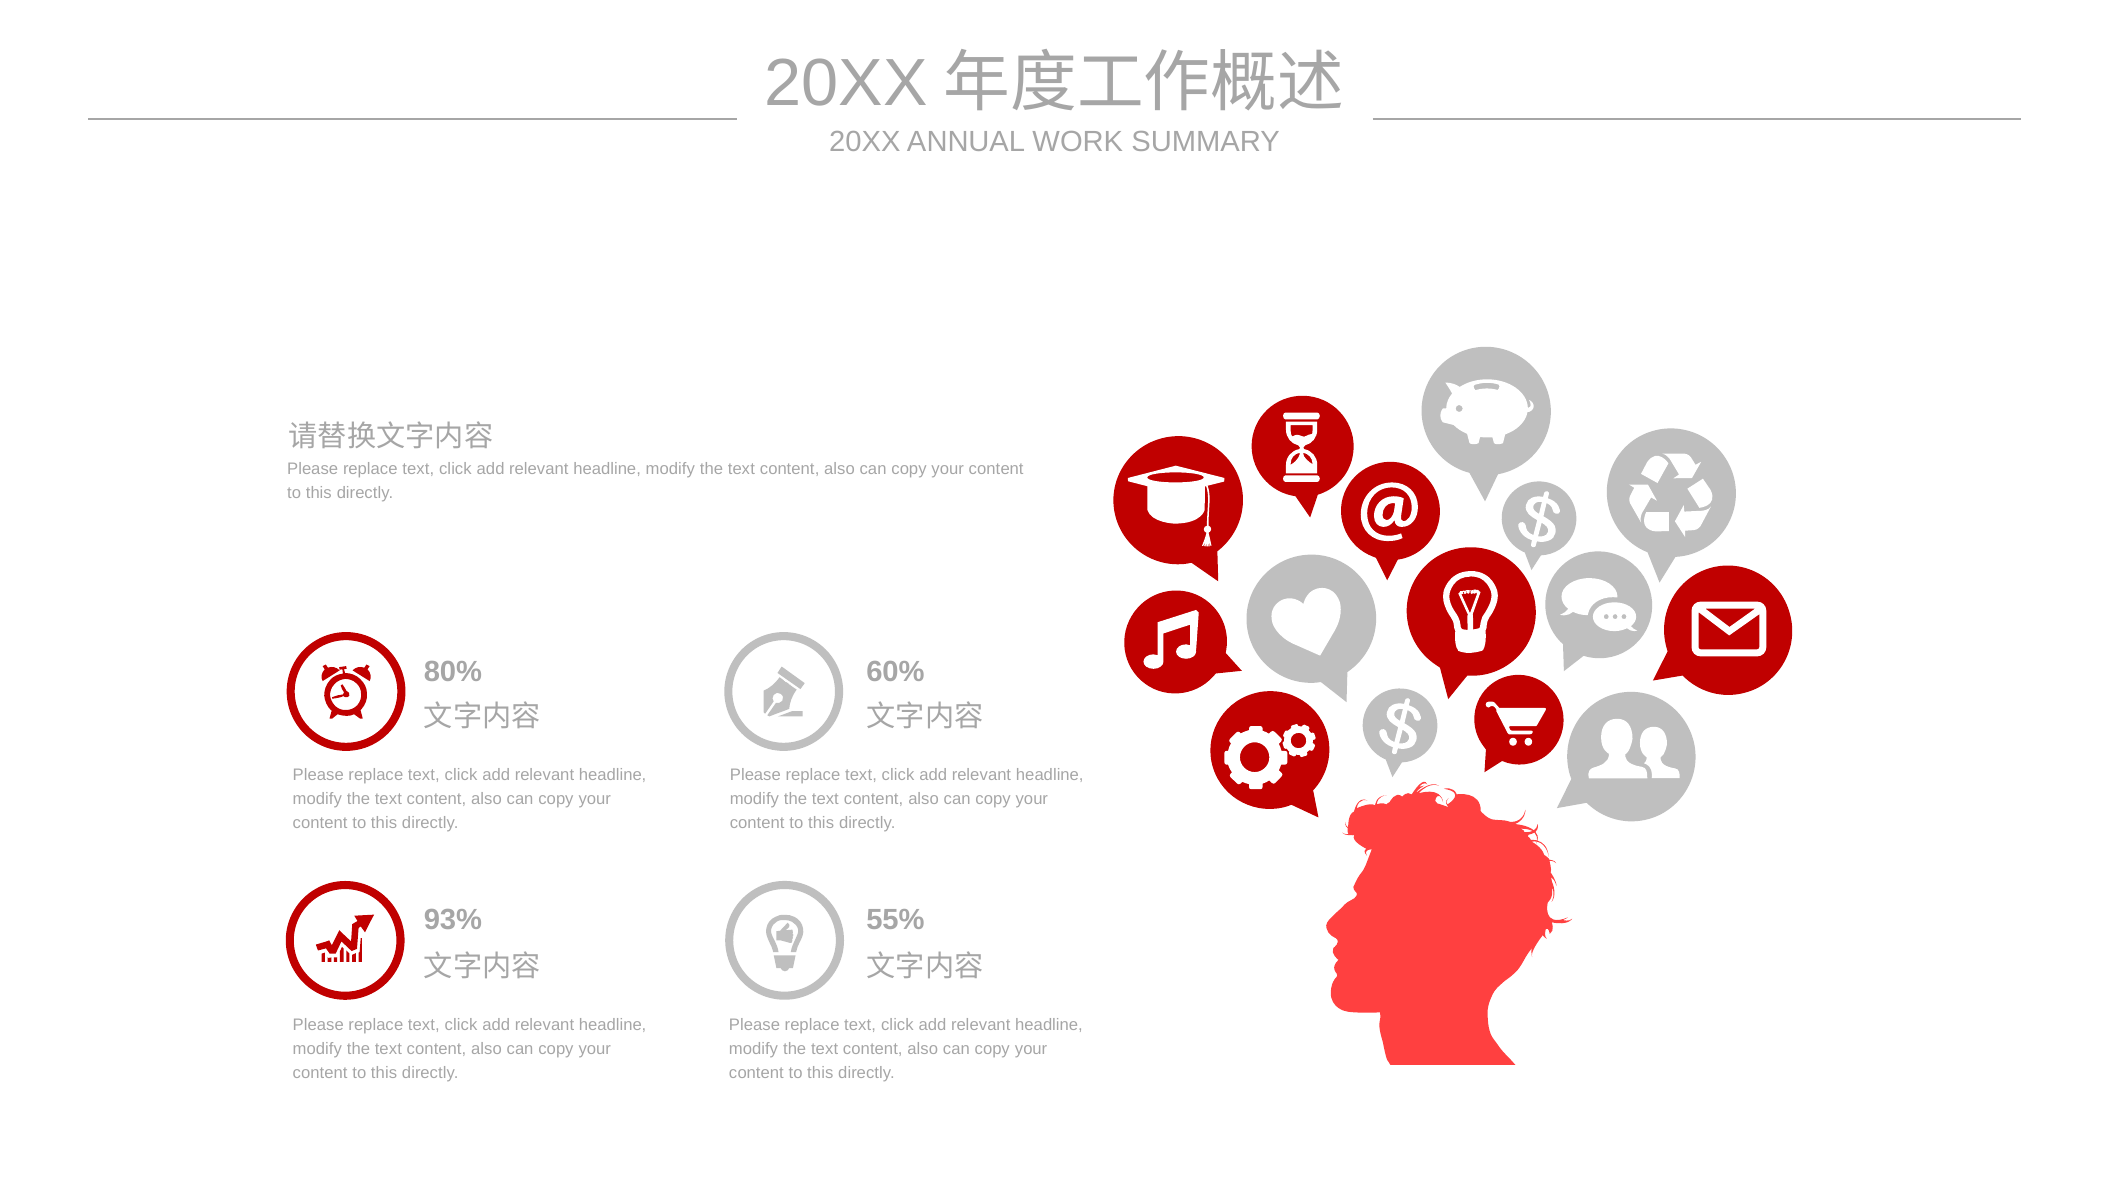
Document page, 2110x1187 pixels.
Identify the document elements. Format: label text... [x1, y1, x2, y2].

text_box [723, 631, 845, 752]
text_box Please replace text, click add relevant headline, modify the text content, also can copy your content to this directly. [272, 446, 1051, 509]
text_box 20XX年度工作概述 [730, 38, 1379, 119]
text_box 请替换文字内容 [274, 402, 509, 446]
text_box [339, 946, 344, 962]
text_box 文字内容 [409, 682, 556, 740]
text_box [315, 914, 375, 954]
text_box 20XX ANNUAL WORK SUMMARY [824, 122, 1285, 158]
text_box [352, 664, 371, 682]
text_box 80% [408, 638, 498, 696]
text_box 文字内容 [409, 932, 556, 990]
text_box 55% [851, 886, 940, 943]
text_box [321, 952, 325, 962]
text_box [284, 879, 406, 1001]
text_box [766, 914, 804, 953]
text_box [321, 664, 367, 719]
text_box [346, 950, 350, 962]
text_box [763, 666, 805, 717]
text_box [358, 938, 362, 962]
text_box 93% [408, 886, 498, 943]
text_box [1108, 338, 1800, 1065]
text_box [285, 631, 407, 752]
text_box Please replace text, click add relevant headline, modify the text content, also can copy your content to this directly. [278, 752, 672, 840]
text_box 文字内容 [851, 682, 999, 740]
text_box 文字内容 [851, 932, 999, 990]
text_box Please replace text, click add relevant headline, modify the text content, also can copy your content to this directly. [278, 1002, 672, 1090]
text_box Please replace text, click add relevant headline, modify the text content, also can copy your content to this directly. [714, 1002, 1108, 1090]
text_box 60% [851, 638, 940, 696]
text_box Please replace text, click add relevant headline, modify the text content, also can copy your content to this directly. [715, 752, 1108, 840]
text_box [724, 879, 846, 1001]
text_box [773, 955, 796, 972]
